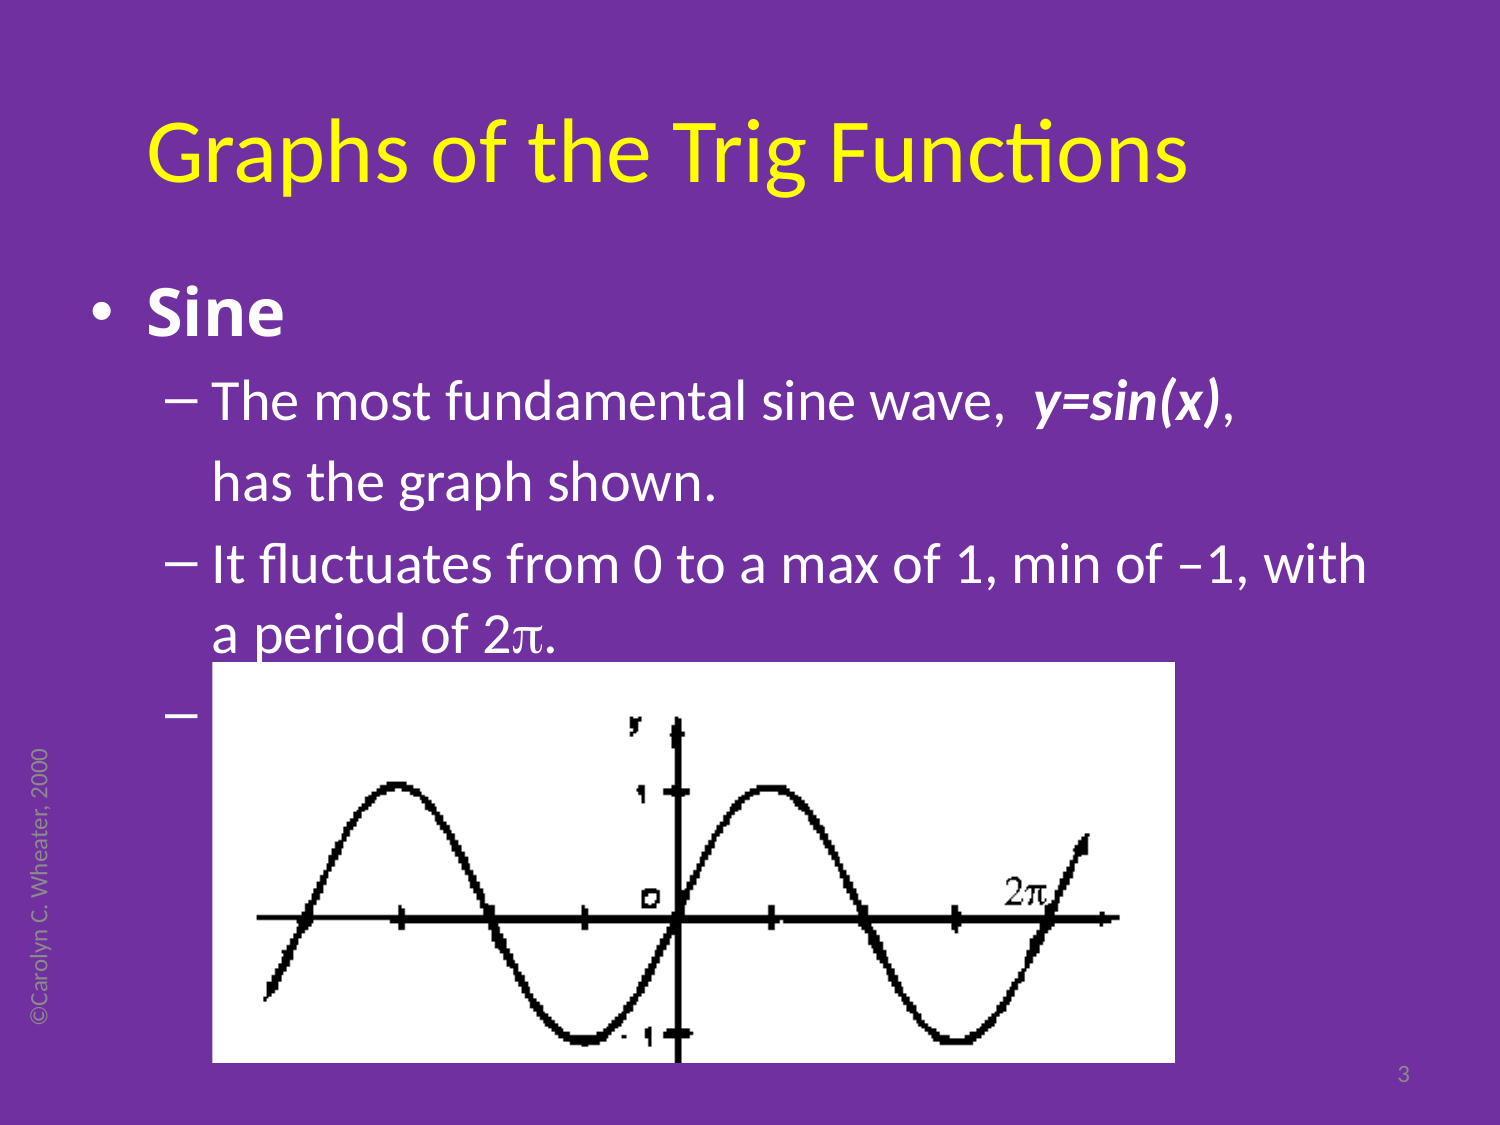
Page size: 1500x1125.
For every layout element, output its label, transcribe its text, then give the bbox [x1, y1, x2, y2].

title Graphs of the Trig Functions [75, 52, 1263, 240]
slide_number 3 [1074, 1042, 1425, 1103]
list Sine The most fundamental sine wave, y=sin(x), has the graph shown. It fluctuates from 0 to a max of 1, min of –1, with a period of 2. Odd function [75, 262, 1425, 1005]
picture [212, 662, 1176, 1063]
footer ©Carolyn C. Wheater, 2000 [0, 650, 75, 1125]
